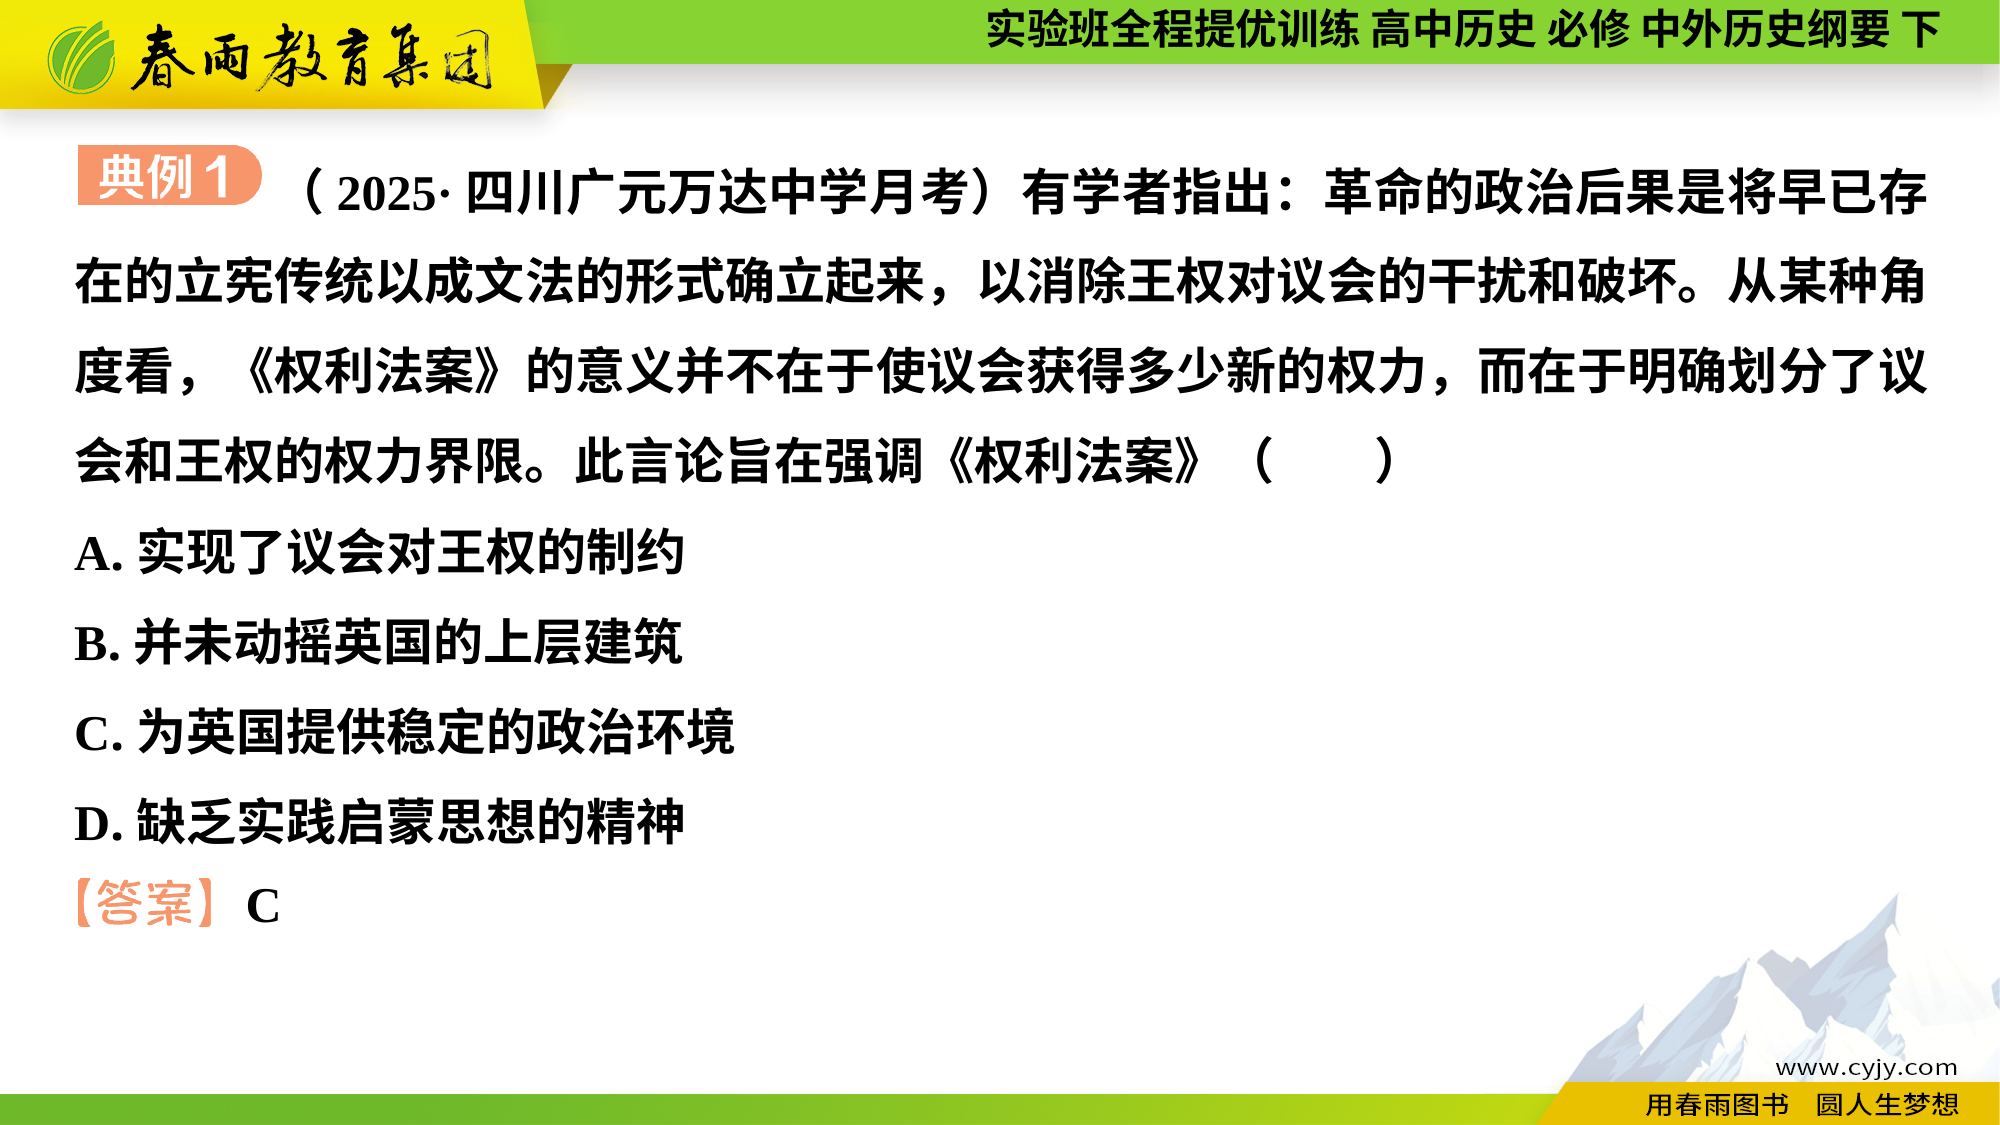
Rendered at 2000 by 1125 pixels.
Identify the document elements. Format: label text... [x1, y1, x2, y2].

text_box C [230, 864, 297, 940]
picture [0, 0, 2000, 1125]
list （2025·四川广元万达中学月考）有学者指出：革命的政治后果是将早已存在的立宪传统以成文法的形式确立起来，以消除王权对议会的干扰和破坏。从某种角度看，《权利法案》的意义并不在于使议会获得多少新的权力，而在于明确划分了议会和王权的权力界限。此言论旨在强调《权利法案》（ ） A.实现了议会对王权的制约 B.并未动摇英国的上层建筑 C.为英国提供稳定的政治环境 D.缺乏实践启蒙思想的精神 [59, 122, 1944, 854]
